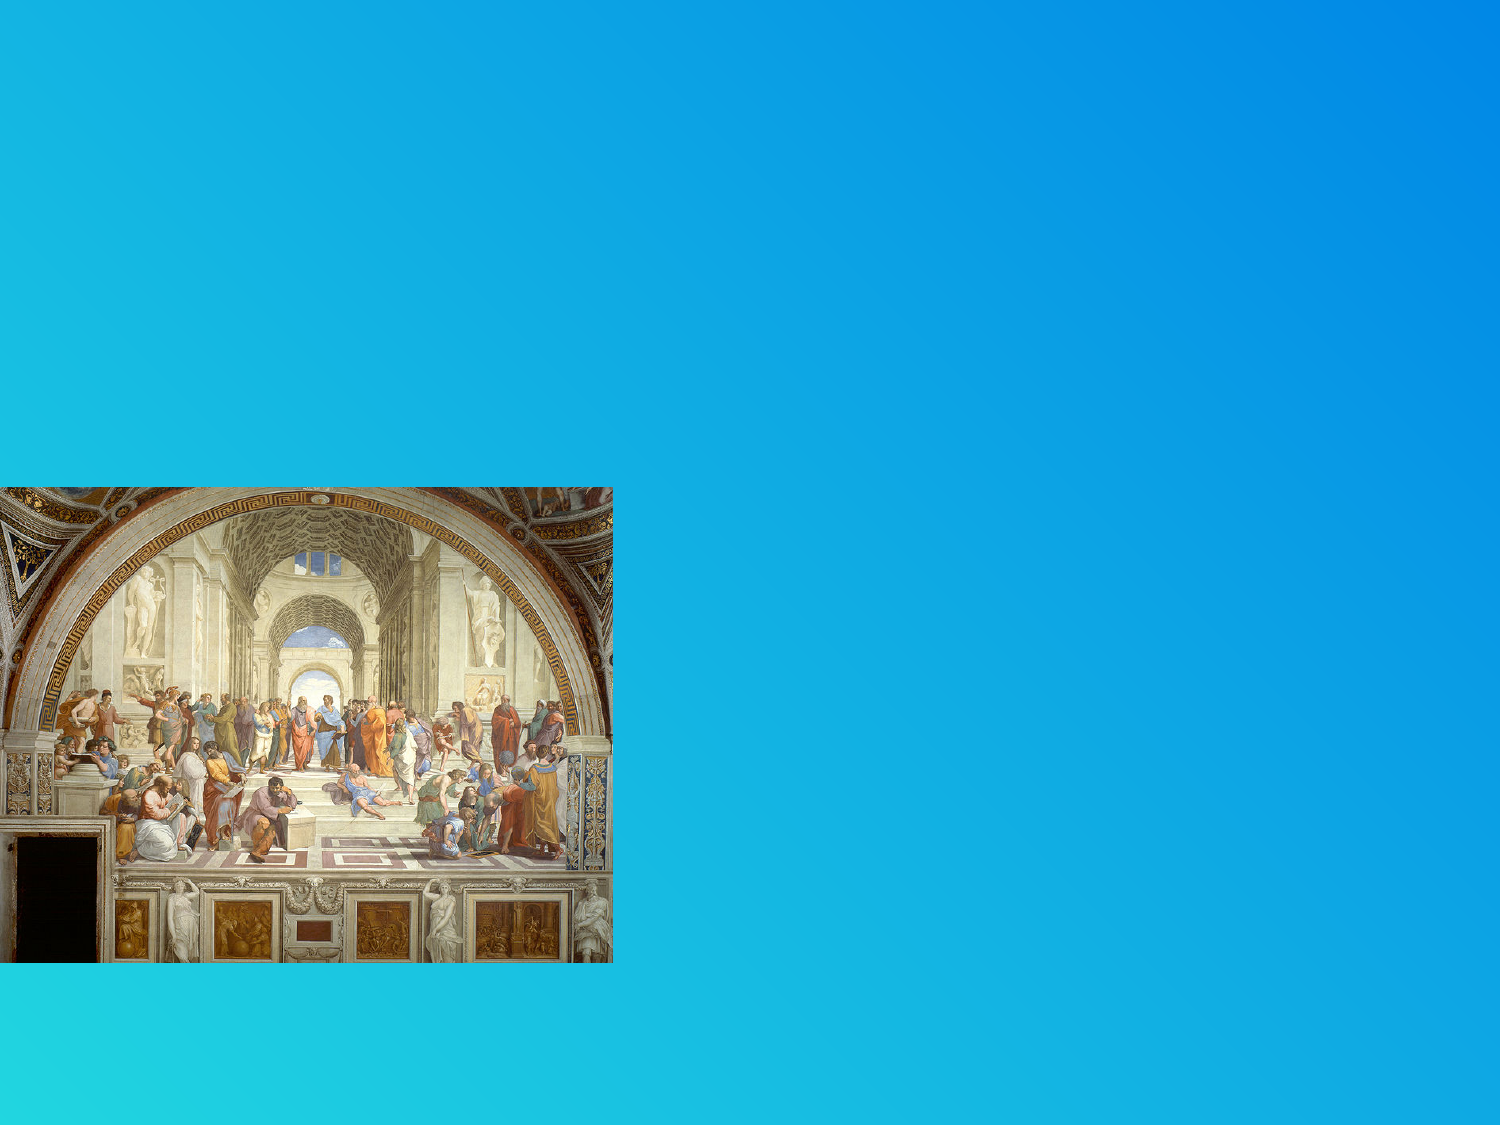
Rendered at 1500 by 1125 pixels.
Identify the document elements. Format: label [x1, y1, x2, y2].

picture [0, 0, 1148, 1125]
